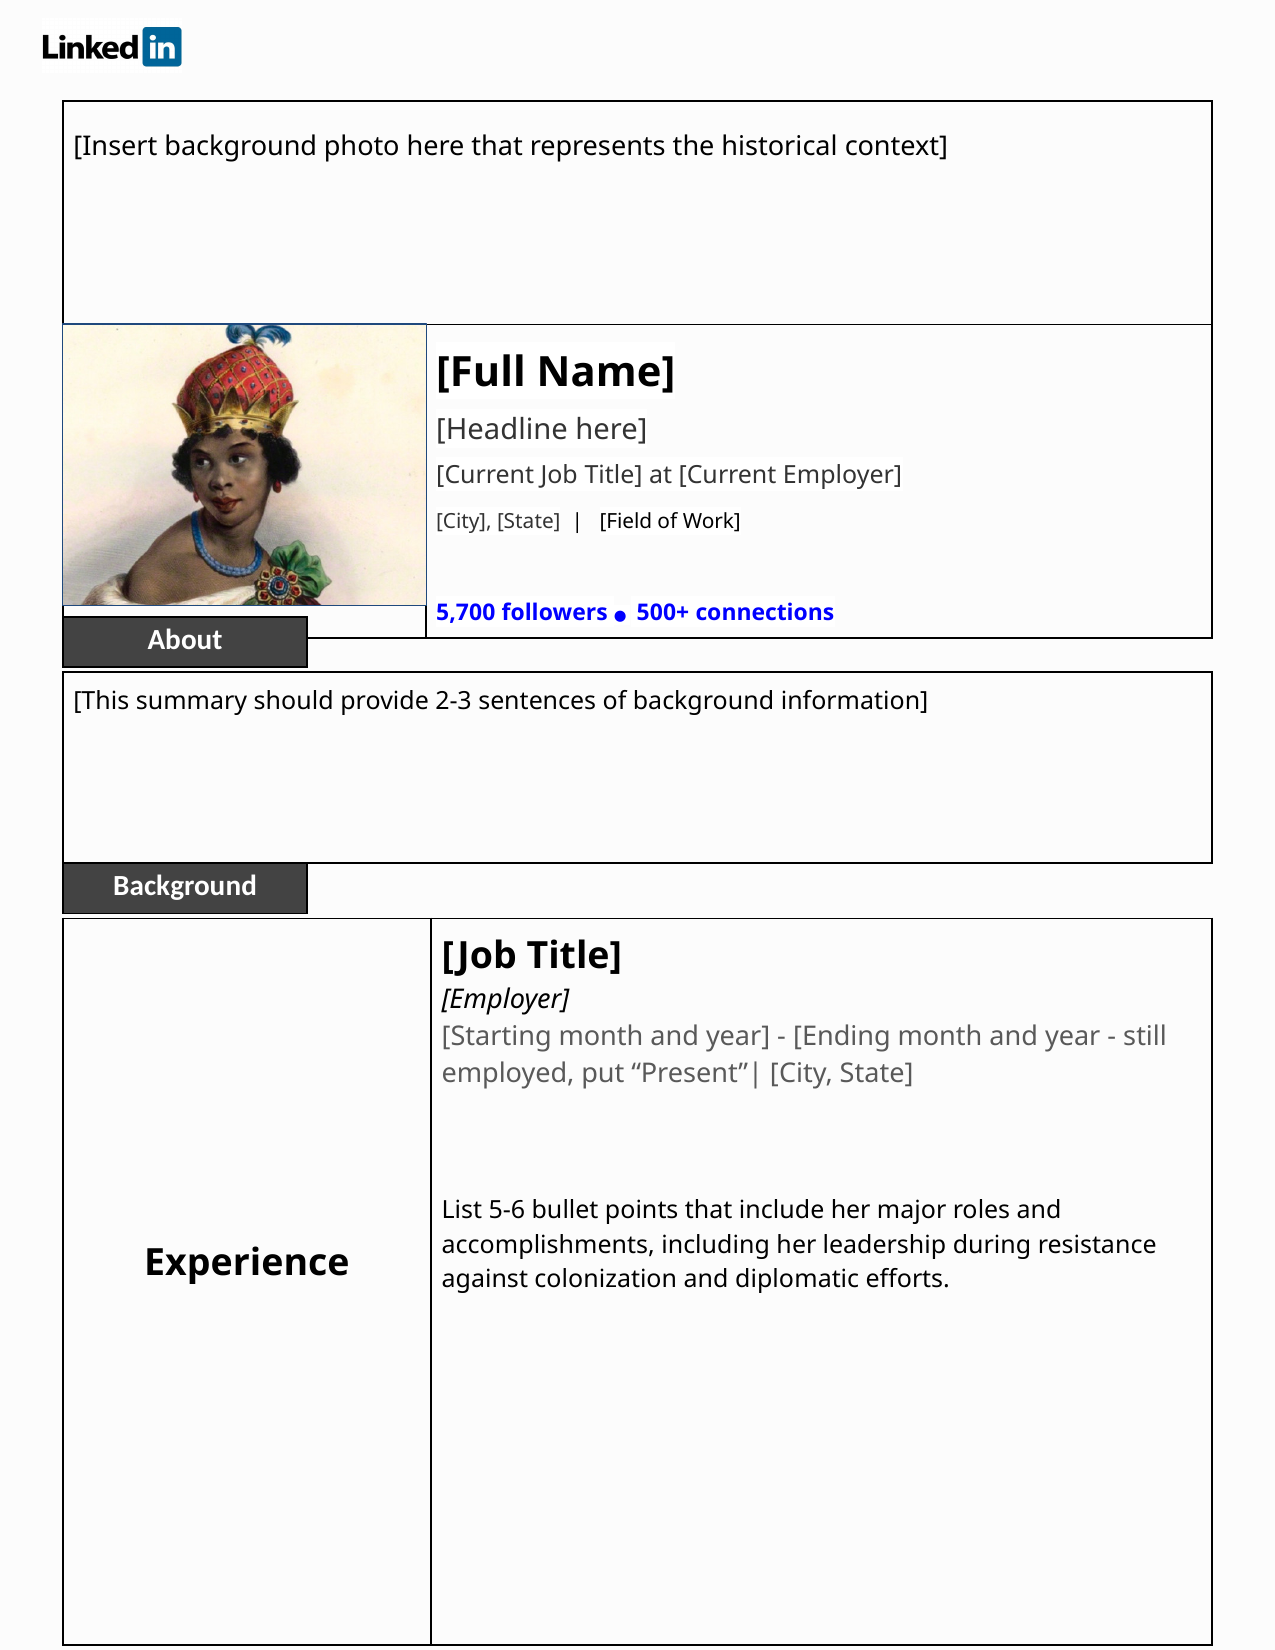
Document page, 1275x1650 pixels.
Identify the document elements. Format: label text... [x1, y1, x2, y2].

table_cell [64, 612, 425, 637]
picture [41, 17, 183, 74]
table_header [Job Title] [Employer] [Starting month and year] - [Ending month and year - still employed, put “Present”| [City, State] List 5-6 bullet points that include her major roles and accomplishments, including her leadership during resistance against colonization and diplomatic efforts. [432, 919, 1211, 1644]
table_cell [Full Name] [Headline here] [Current Job Title] at [Current Employer] [City], [State] | [Field of Work] 5,700 followers ● 500+ connections [427, 325, 1211, 637]
table_header Background [64, 864, 306, 913]
picture [62, 324, 427, 605]
table_header [Insert background photo here that represents the historical context] [64, 102, 1211, 324]
table_header Experience [64, 919, 430, 1644]
table_header [This summary should provide 2-3 sentences of background information] [64, 673, 1211, 862]
table_header About [64, 618, 306, 666]
